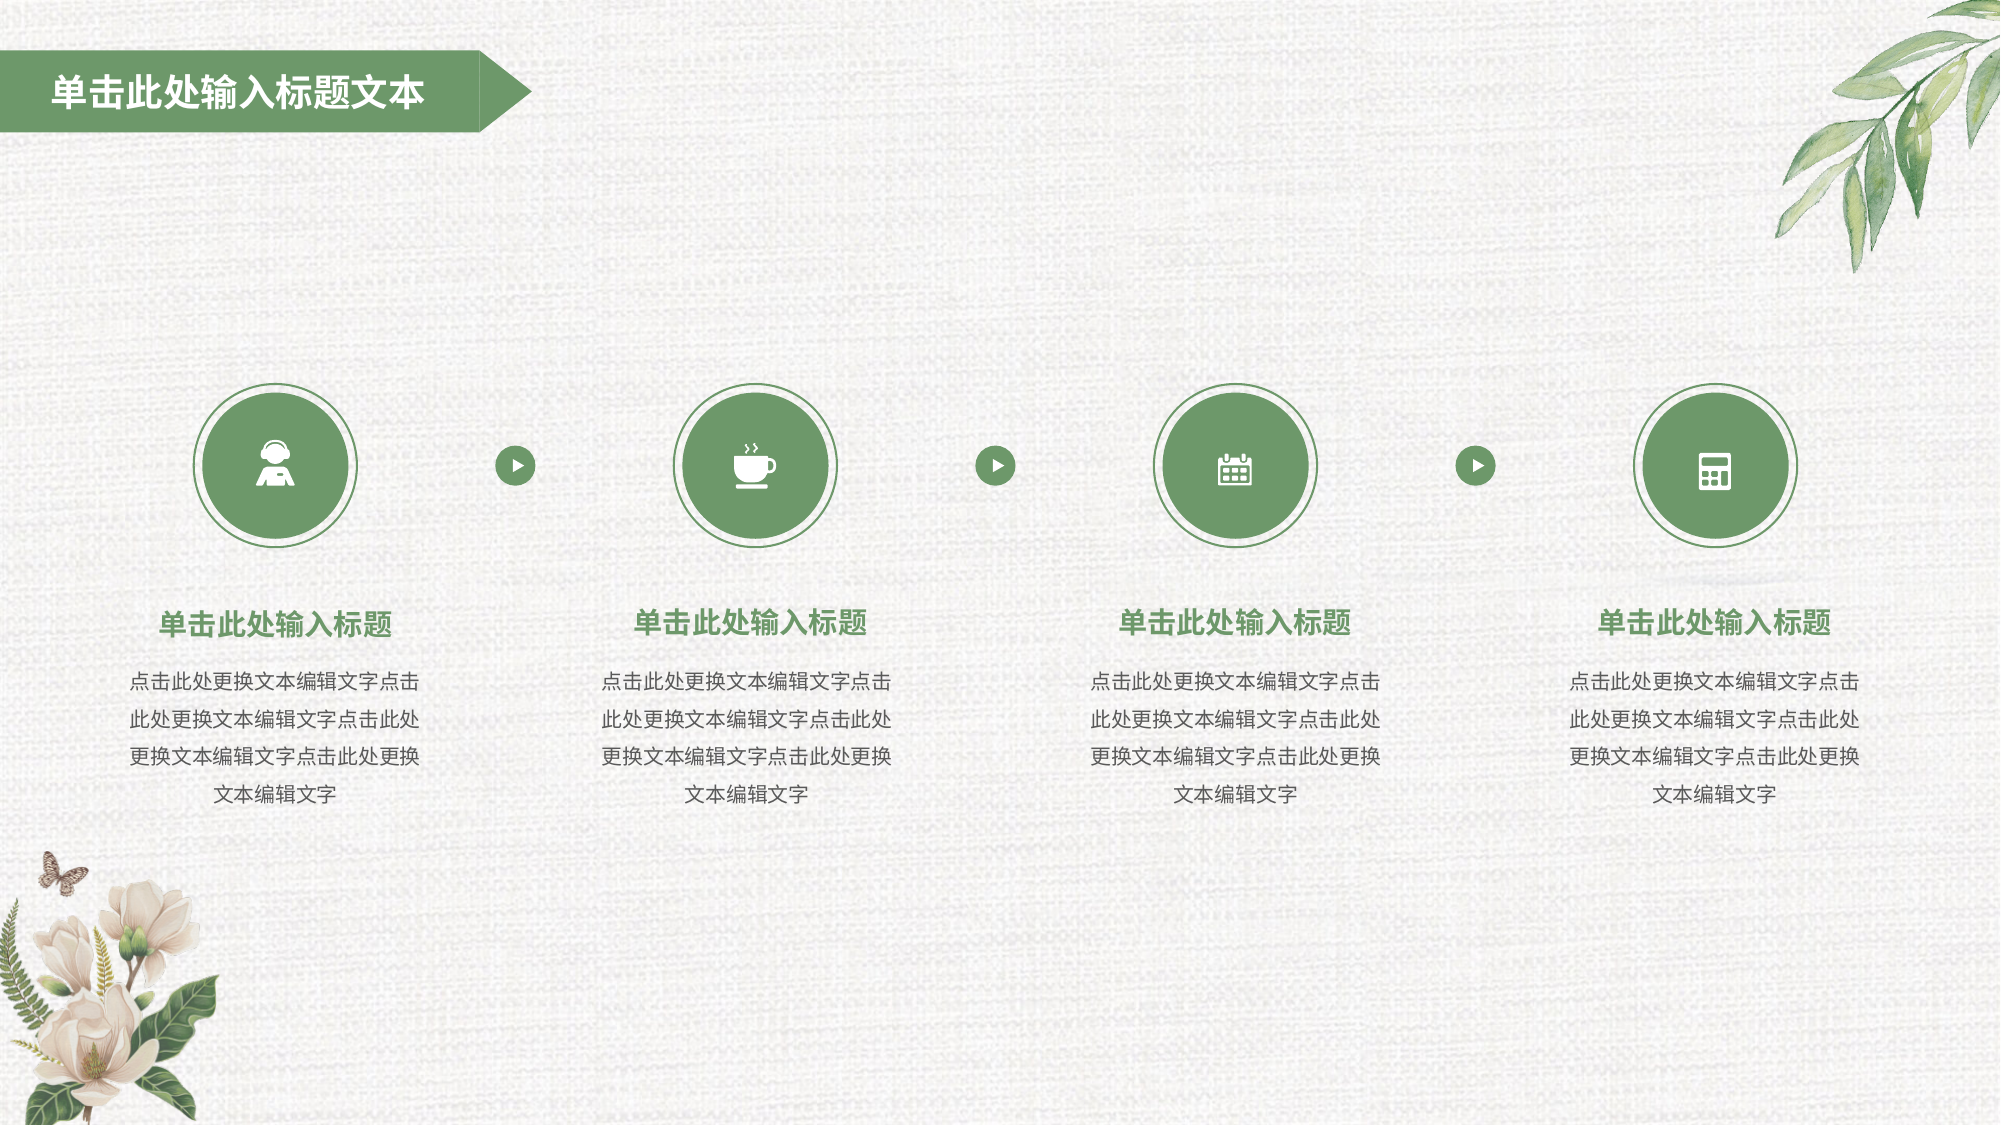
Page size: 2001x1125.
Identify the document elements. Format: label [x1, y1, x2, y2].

picture [0, 0, 2001, 1125]
text_box [1633, 383, 1798, 548]
text_box [1070, 596, 1401, 816]
text_box [673, 383, 837, 548]
text_box [0, 50, 532, 133]
text_box [1549, 596, 1880, 816]
text_box [975, 445, 1016, 486]
text_box [495, 445, 536, 486]
text_box [193, 383, 357, 548]
text_box [1153, 383, 1318, 548]
text_box [1455, 445, 1496, 486]
text_box [581, 596, 913, 816]
text_box [109, 599, 441, 816]
